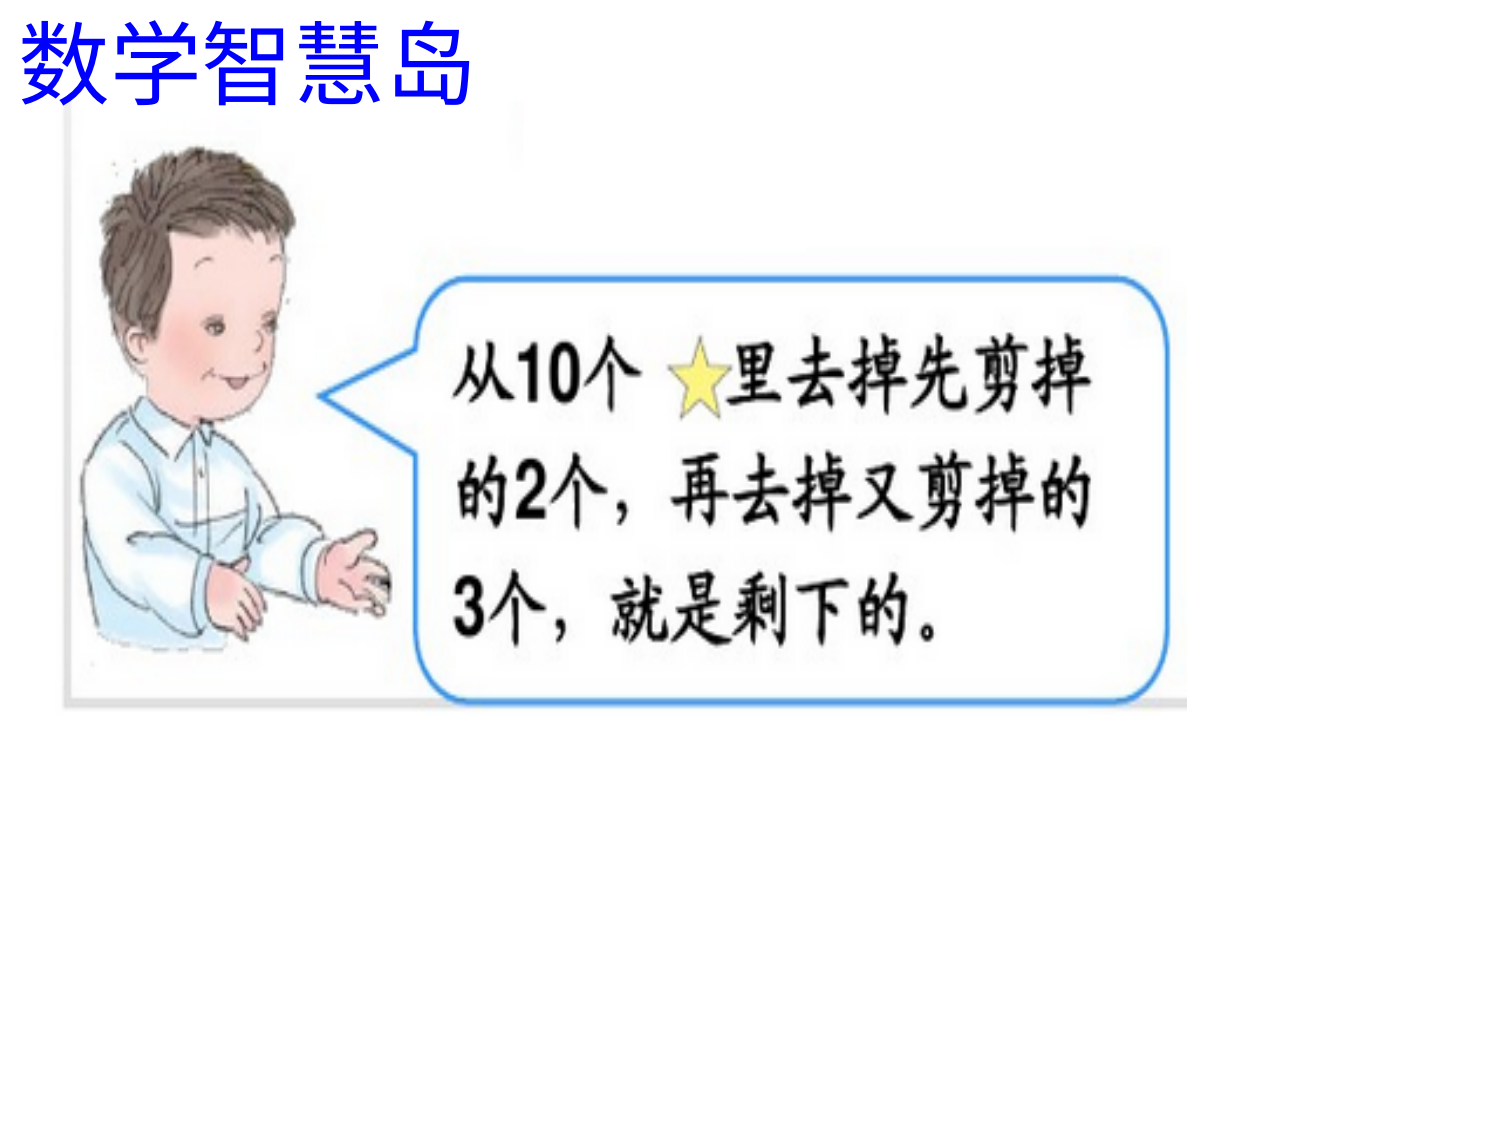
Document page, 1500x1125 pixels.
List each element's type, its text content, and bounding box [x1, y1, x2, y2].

picture [53, 101, 1187, 715]
text_box 数学智慧岛 [0, 0, 496, 125]
